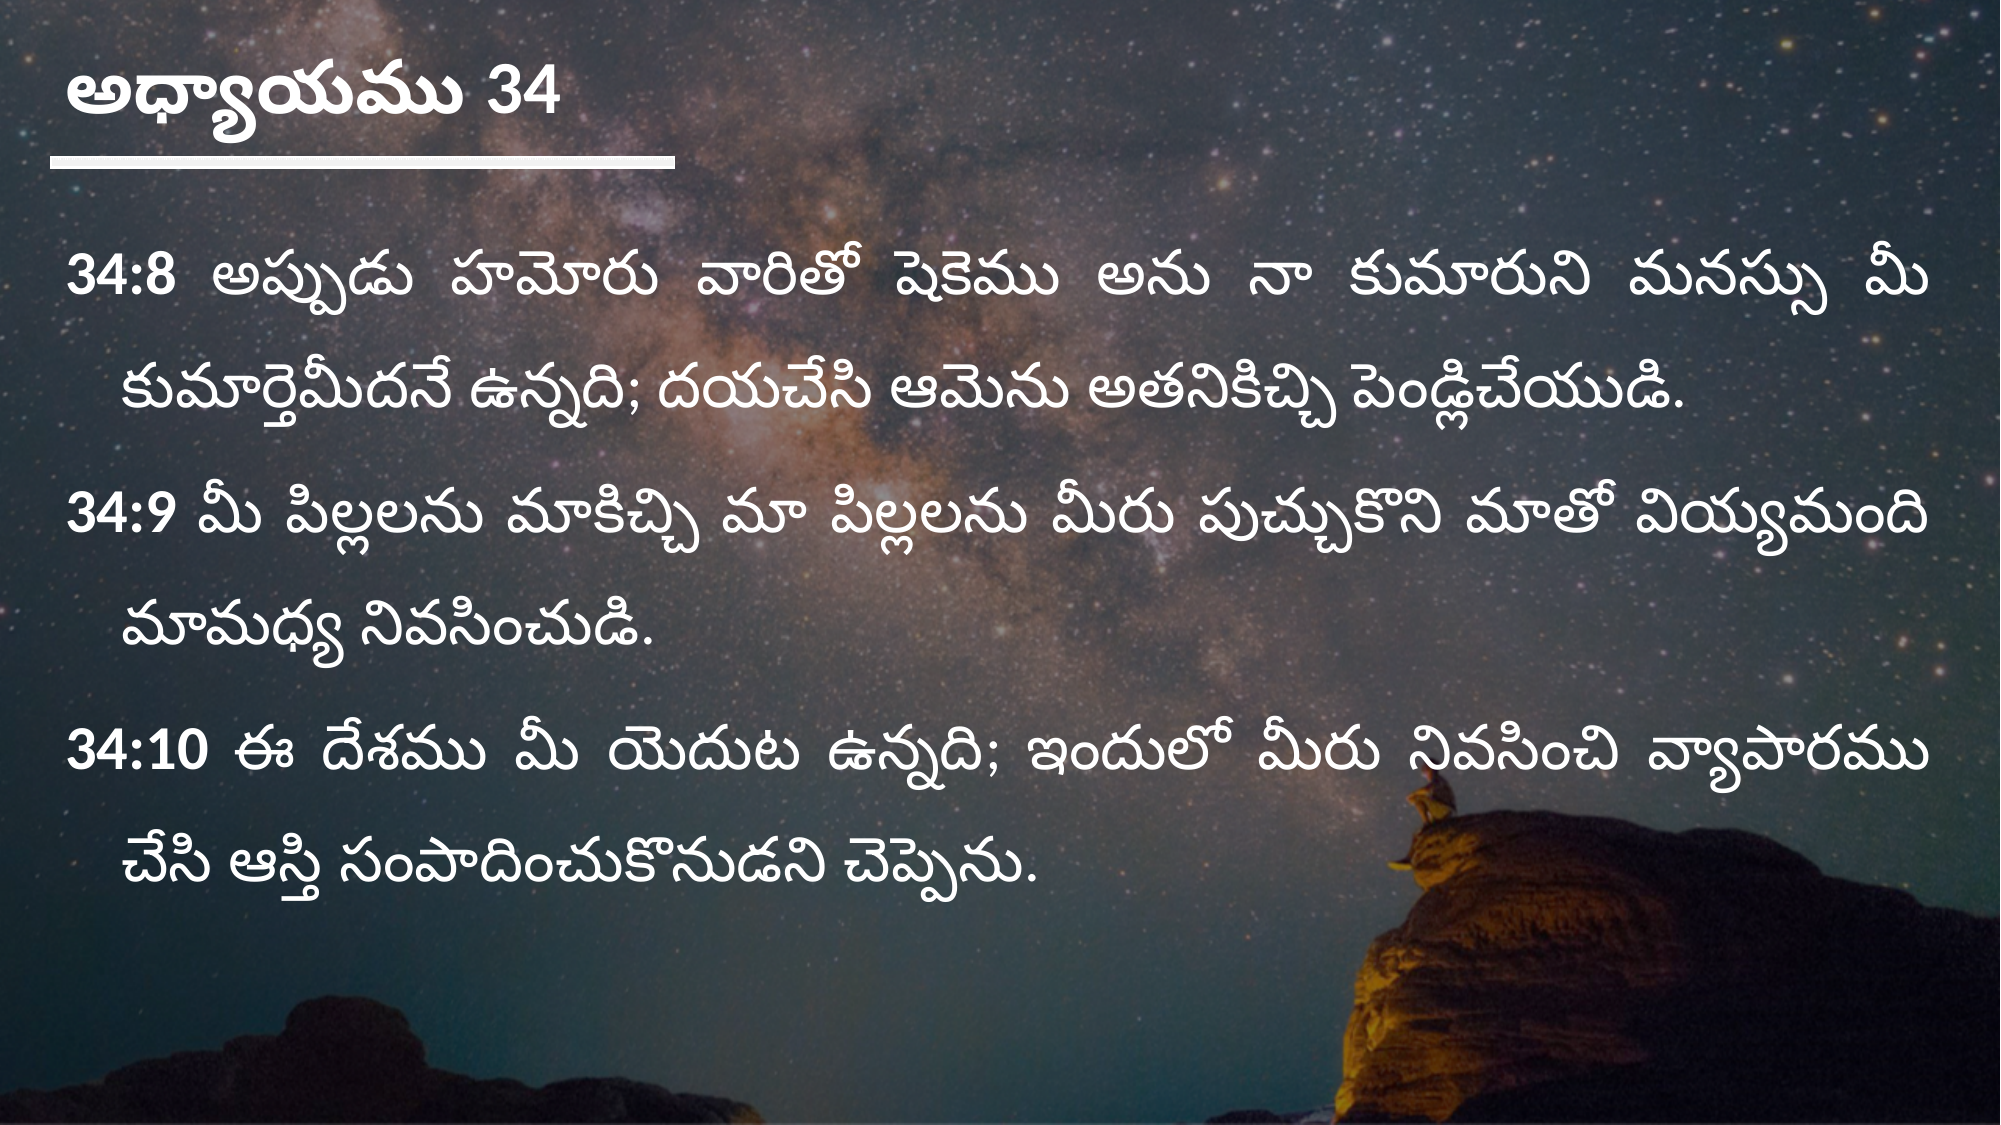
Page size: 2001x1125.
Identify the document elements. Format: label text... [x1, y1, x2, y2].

picture [0, 0, 2000, 1125]
list 34:8 అప్పుడు హమోరు వారితో షెకెము అను నా కుమారుని మనస్సు మీ కుమార్తెమీదనే ఉన్నది; దయచేసి ఆమెను అతనికిచ్చి పెండ్లిచేయుడి. 34:9 మీ పిల్లలను మాకిచ్చి మా పిల్లలను మీరు పుచ్చుకొని మాతో వియ్యమంది మామధ్య నివసించుడి. 34:10 ఈ దేశము మీ యెదుట ఉన్నది; ఇందులో మీరు నివసించి వ్యాపారము చేసి ఆస్తి సంపాదించుకొనుడని చెప్పెను. [50, 187, 1946, 1063]
title అధ్యాయము 34 [50, 0, 1925, 167]
